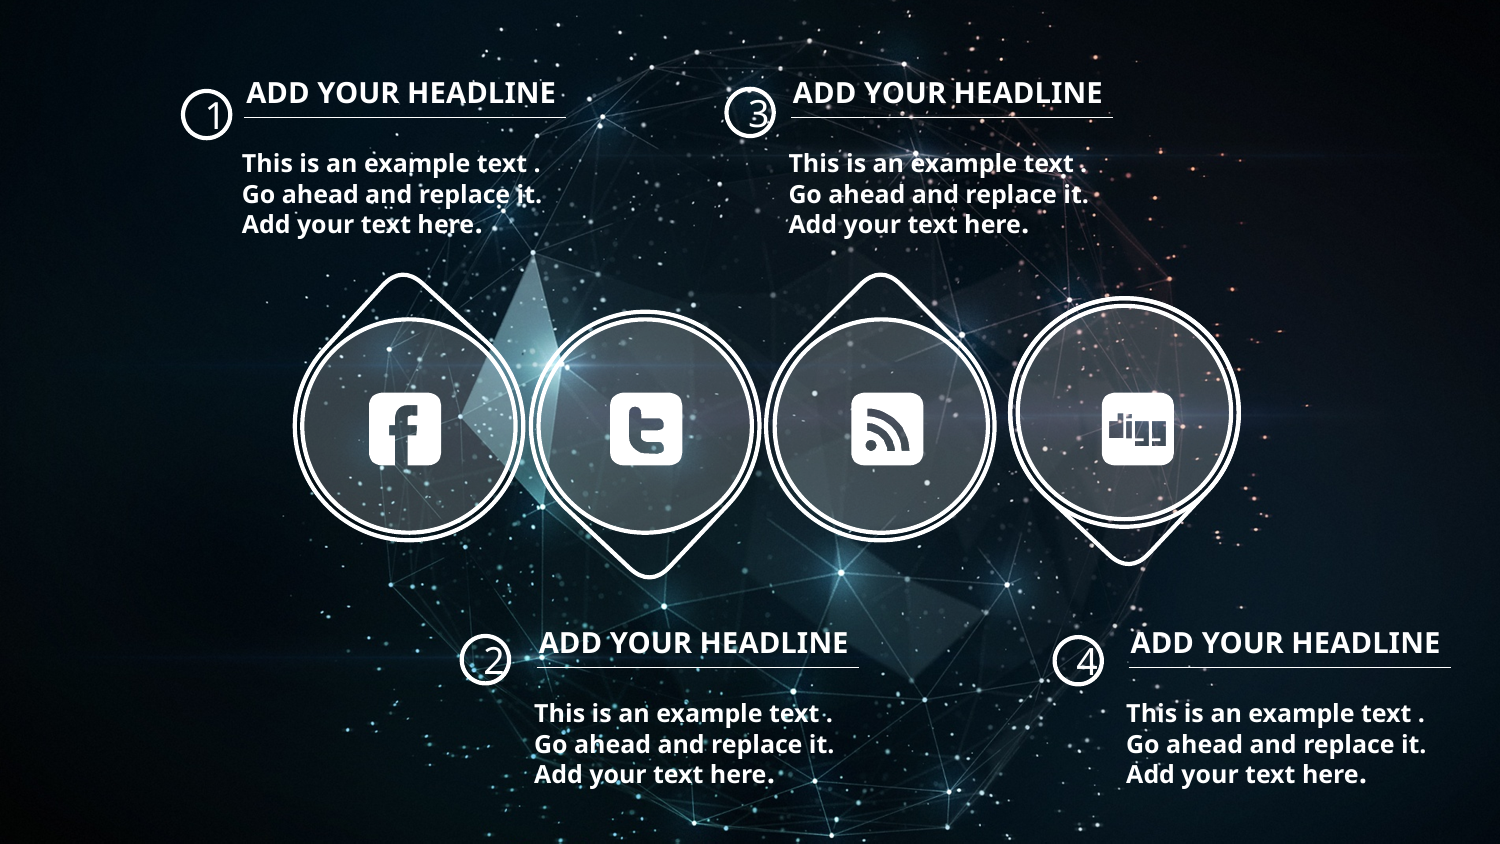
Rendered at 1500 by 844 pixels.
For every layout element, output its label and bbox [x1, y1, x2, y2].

text_box [182, 66, 574, 249]
text_box [239, 92, 1240, 760]
picture [0, 0, 1500, 844]
text_box [726, 66, 1120, 249]
text_box [519, 616, 866, 799]
text_box [1054, 616, 1458, 799]
